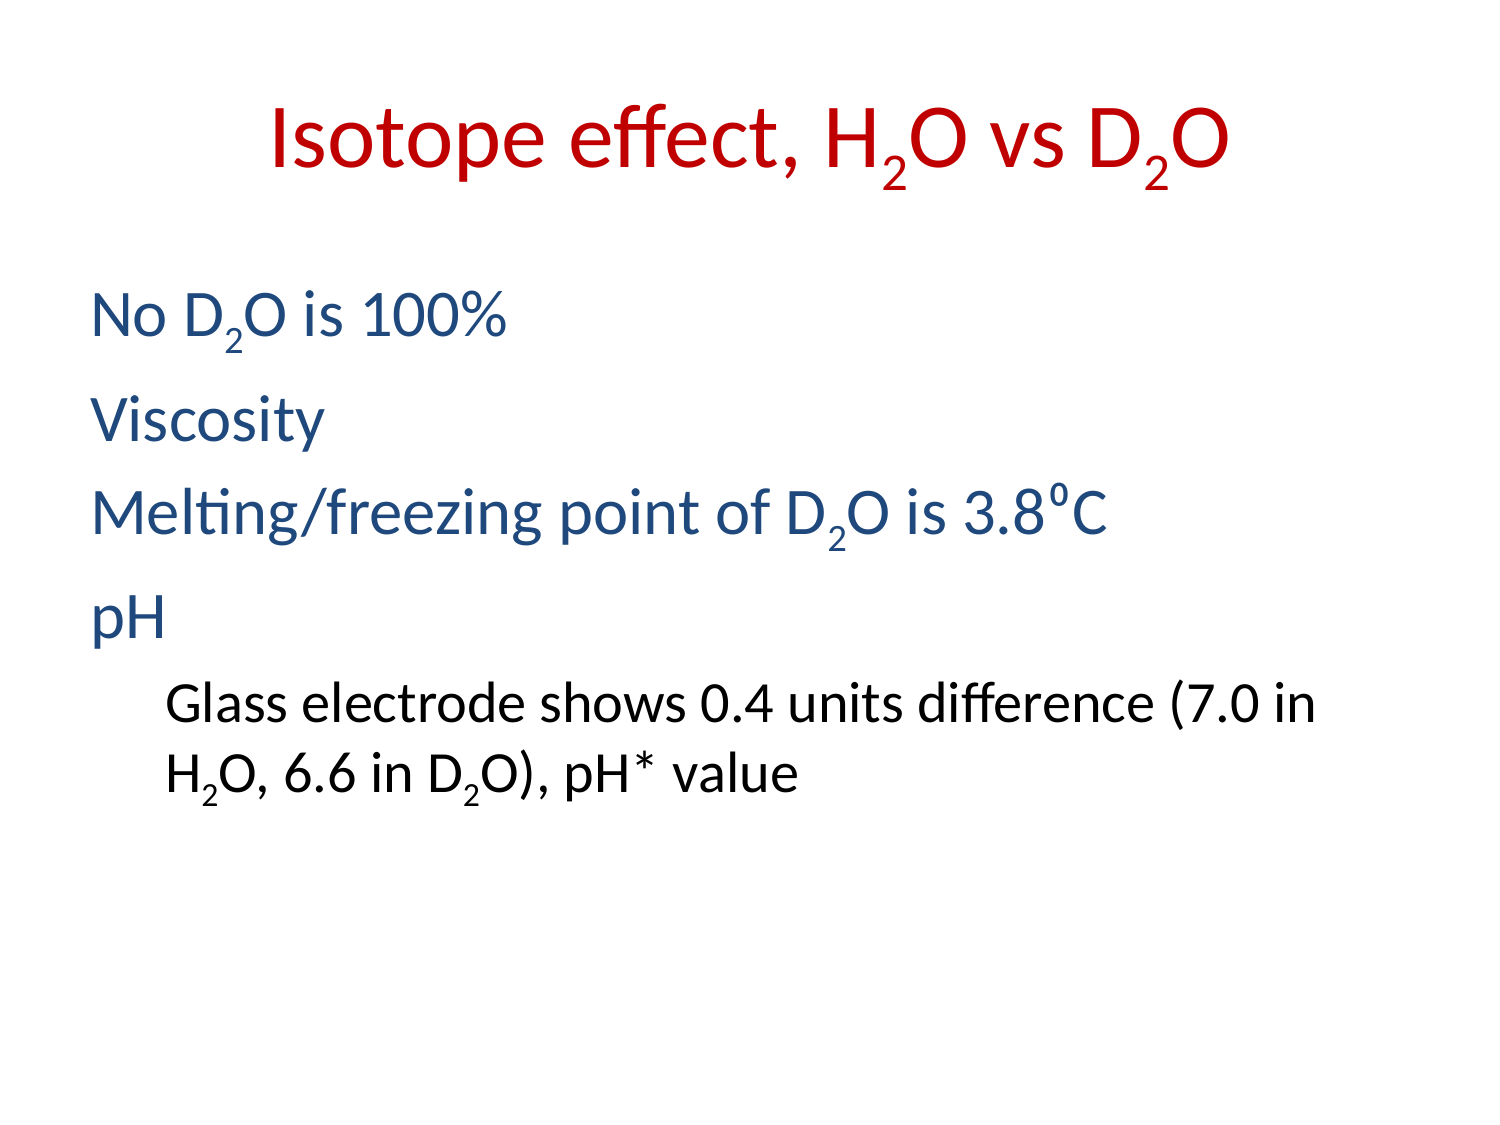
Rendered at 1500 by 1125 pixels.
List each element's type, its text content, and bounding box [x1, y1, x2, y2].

title Isotope effect, H2O vs D2O [75, 45, 1425, 233]
list No D2O is 100% Viscosity Melting/freezing point of D2O is 3.8⁰C pH Glass electrode shows 0.4 units difference (7.0 in H2O, 6.6 in D2O), pH* value [75, 262, 1425, 1005]
